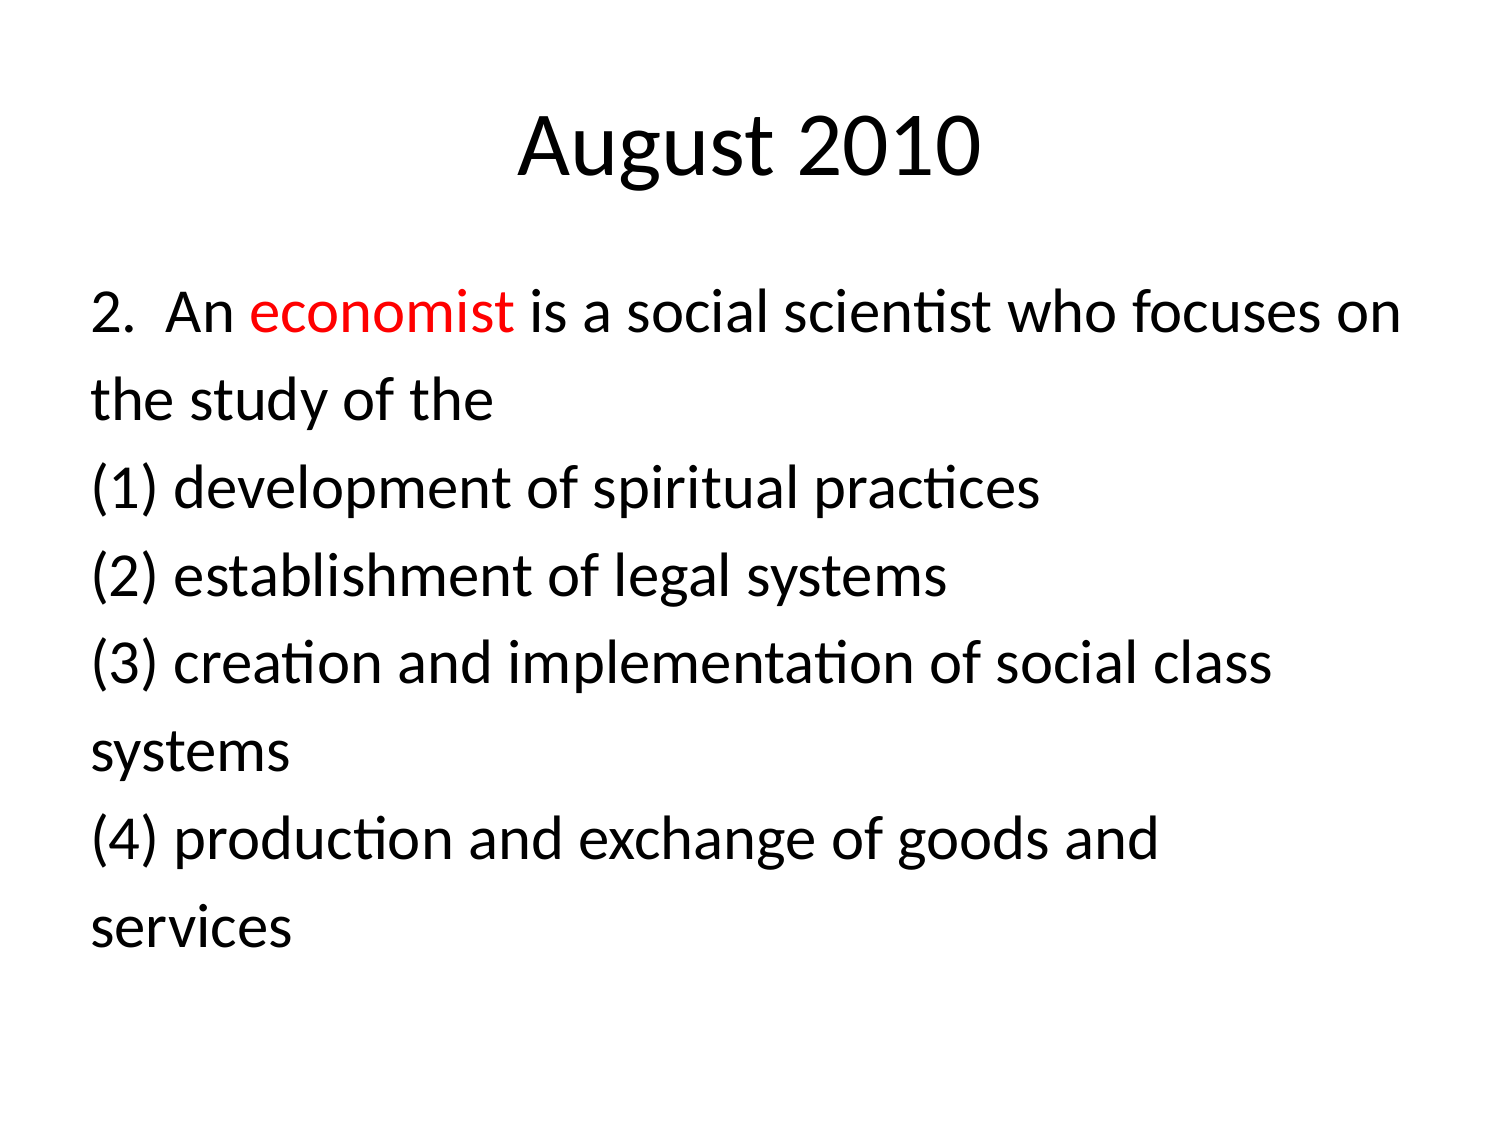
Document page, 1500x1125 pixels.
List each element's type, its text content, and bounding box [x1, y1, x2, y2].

list 2. An economist is a social scientist who focuses on the study of the (1) development of spiritual practices (2) establishment of legal systems (3) creation and implementation of social class systems (4) production and exchange of goods and services [75, 262, 1425, 1005]
title August 2010 [75, 45, 1425, 233]
